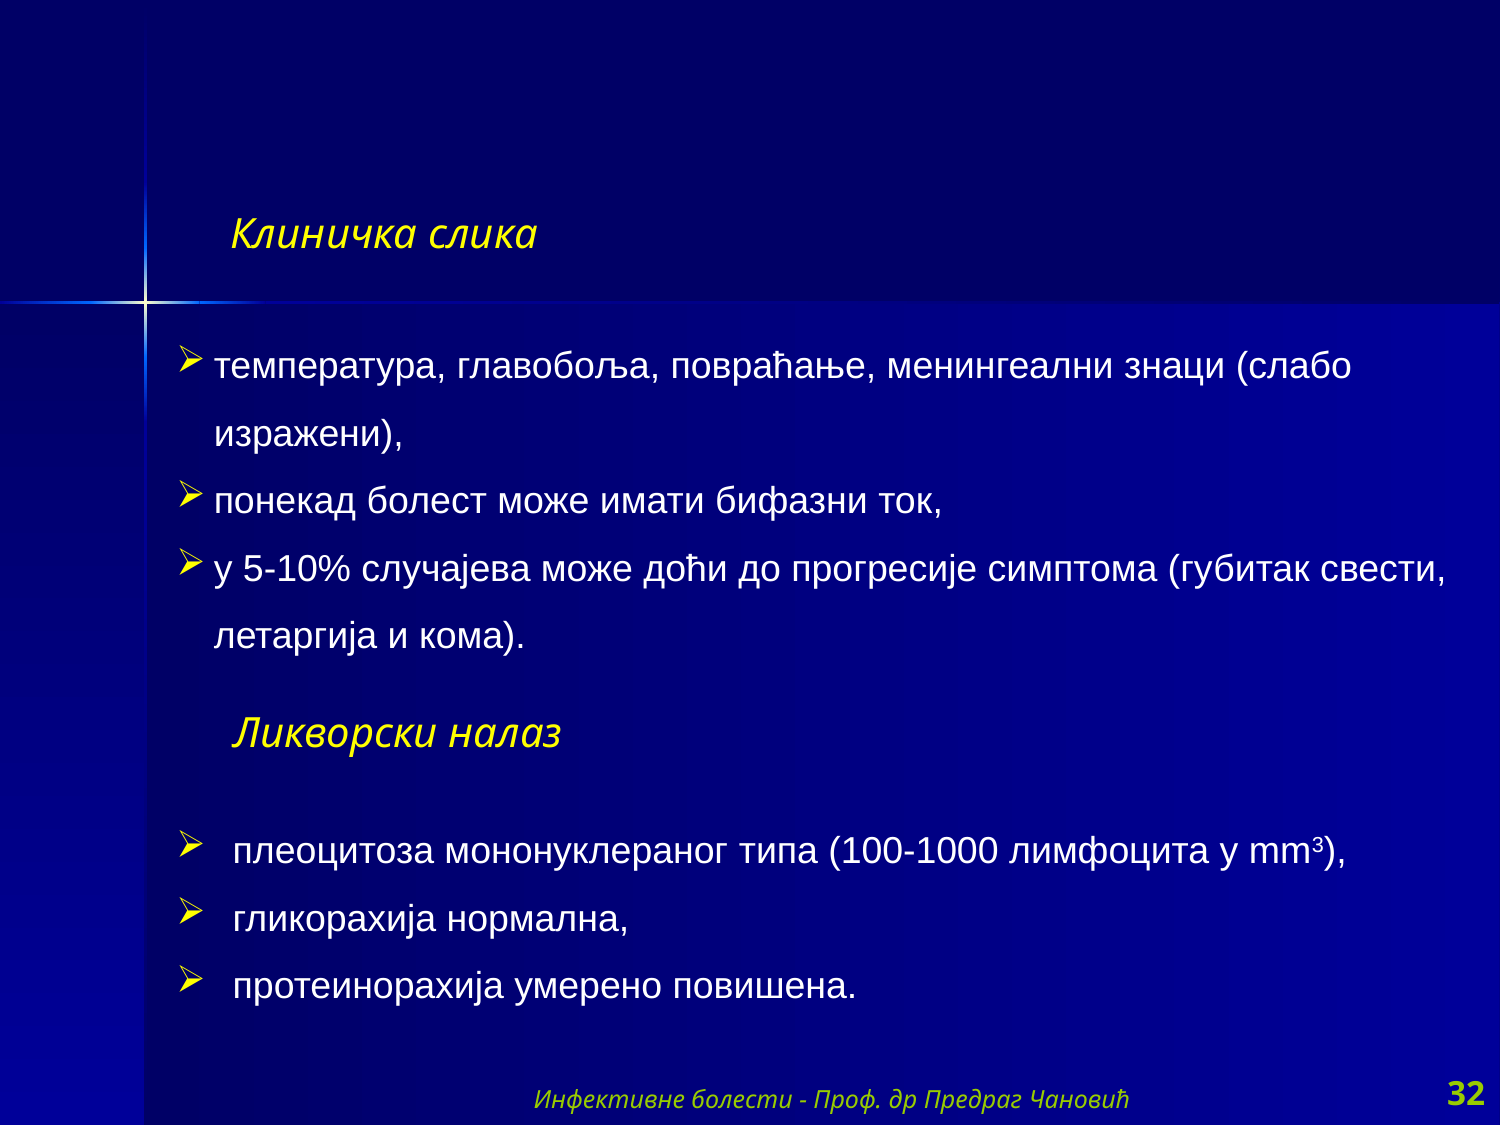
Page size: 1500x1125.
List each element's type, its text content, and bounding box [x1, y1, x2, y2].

footer Инфективне болести - Проф. др Предраг Чановић [430, 1049, 1235, 1125]
text_box Клиничка слика [215, 198, 554, 264]
text_box температура, главобоља, повраћање, менингеални знаци (слабо изражени), понекад болест може имати бифазни ток, у 5-10% случајева може доћи до прогресије симптома (губитак свести, летаргија и кома). [161, 311, 1470, 664]
text_box Ликворски налаз [218, 698, 578, 764]
text_box плеоцитоза мононуклераног типа (100-1000 лимфоцита у mm3), гликорахија нормална, протеинорахија умерено повишена. [161, 796, 1404, 1014]
slide_number 32 [1345, 1049, 1500, 1125]
